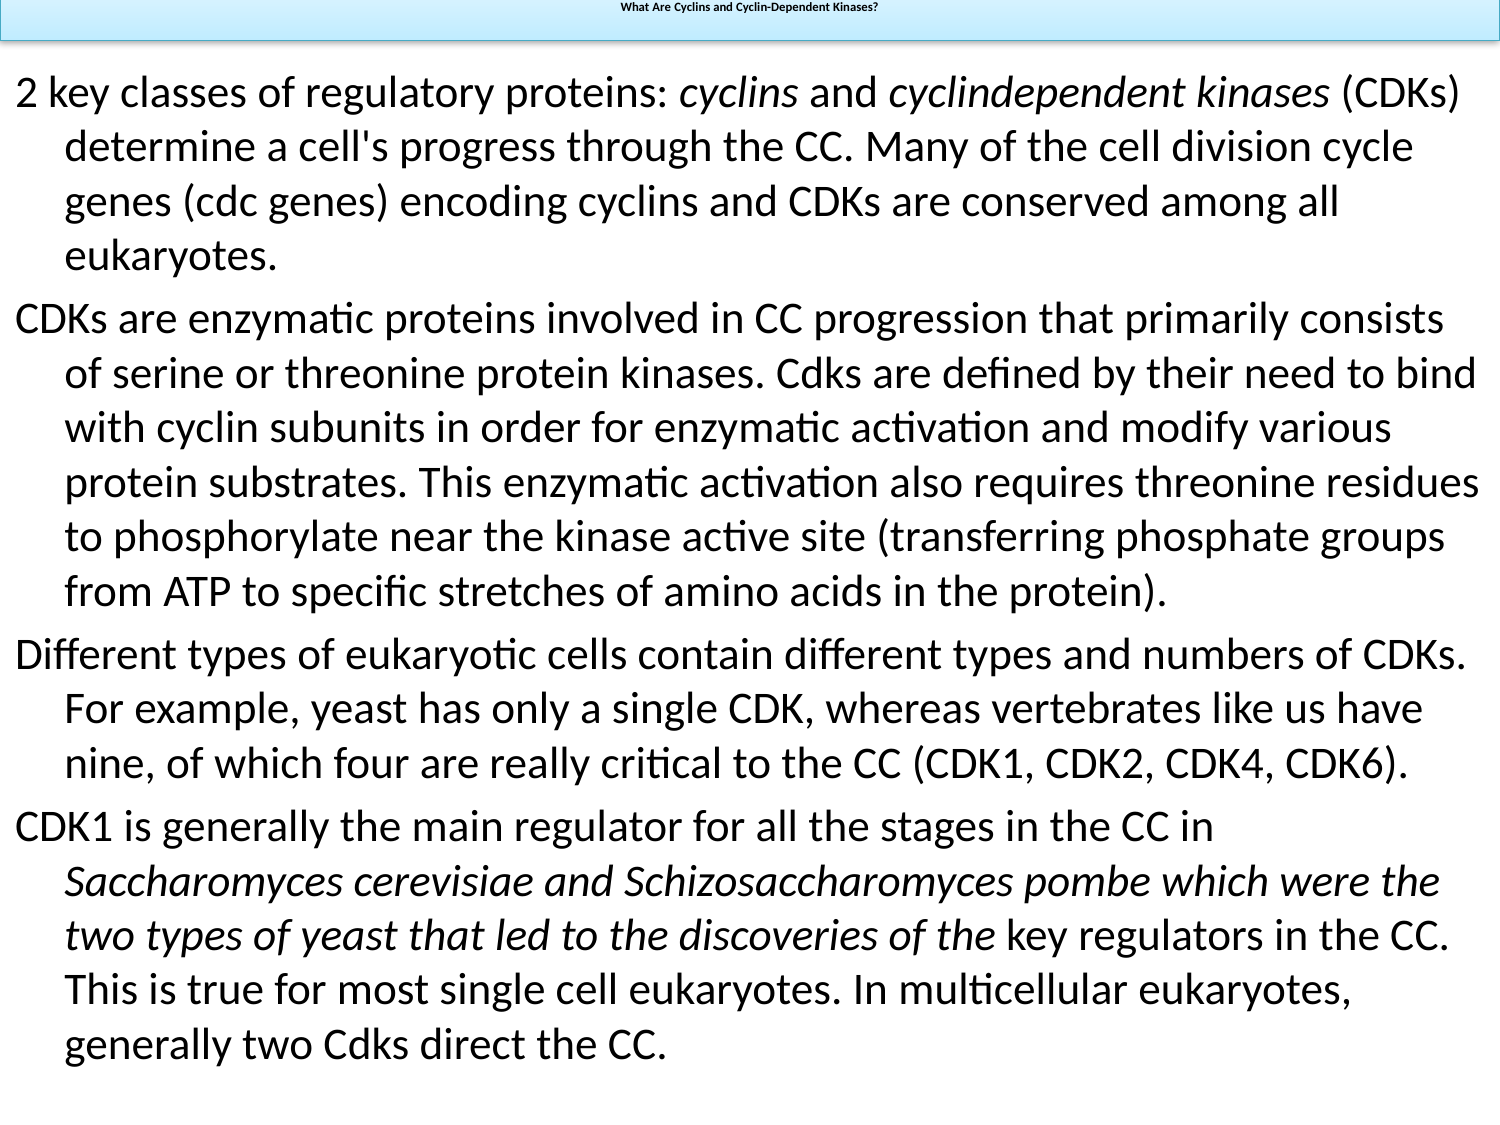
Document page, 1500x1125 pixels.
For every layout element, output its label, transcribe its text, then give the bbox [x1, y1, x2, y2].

list 2 key classes of regulatory proteins: cyclins and cyclindependent kinases (CDKs) determine a cell's progress through the CC. Many of the cell division cycle genes (cdc genes) encoding cyclins and CDKs are conserved among all eukaryotes. CDKs are enzymatic proteins involved in CC progression that primarily consists of serine or threonine protein kinases. Cdks are defined by their need to bind with cyclin subunits in order for enzymatic activation and modify various protein substrates. This enzymatic activation also requires threonine residues to phosphorylate near the kinase active site (transferring phosphate groups from ATP to specific stretches of amino acids in the protein). Different types of eukaryotic cells contain different types and numbers of CDKs. For example, yeast has only a single CDK, whereas vertebrates like us have nine, of which four are really critical to the CC (CDK1, CDK2, CDK4, CDK6). CDK1 is generally the main regulator for all the stages in the CC in Saccharomyces cerevisiae and Schizosaccharomyces pombe which were the two types of yeast that led to the discoveries of the key regulators in the CC. This is true for most single cell eukaryotes. In multicellular eukaryotes, generally two Cdks direct the CC. [0, 54, 1500, 1125]
title What Are Cyclins and Cyclin-Dependent Kinases? [0, 0, 1500, 41]
